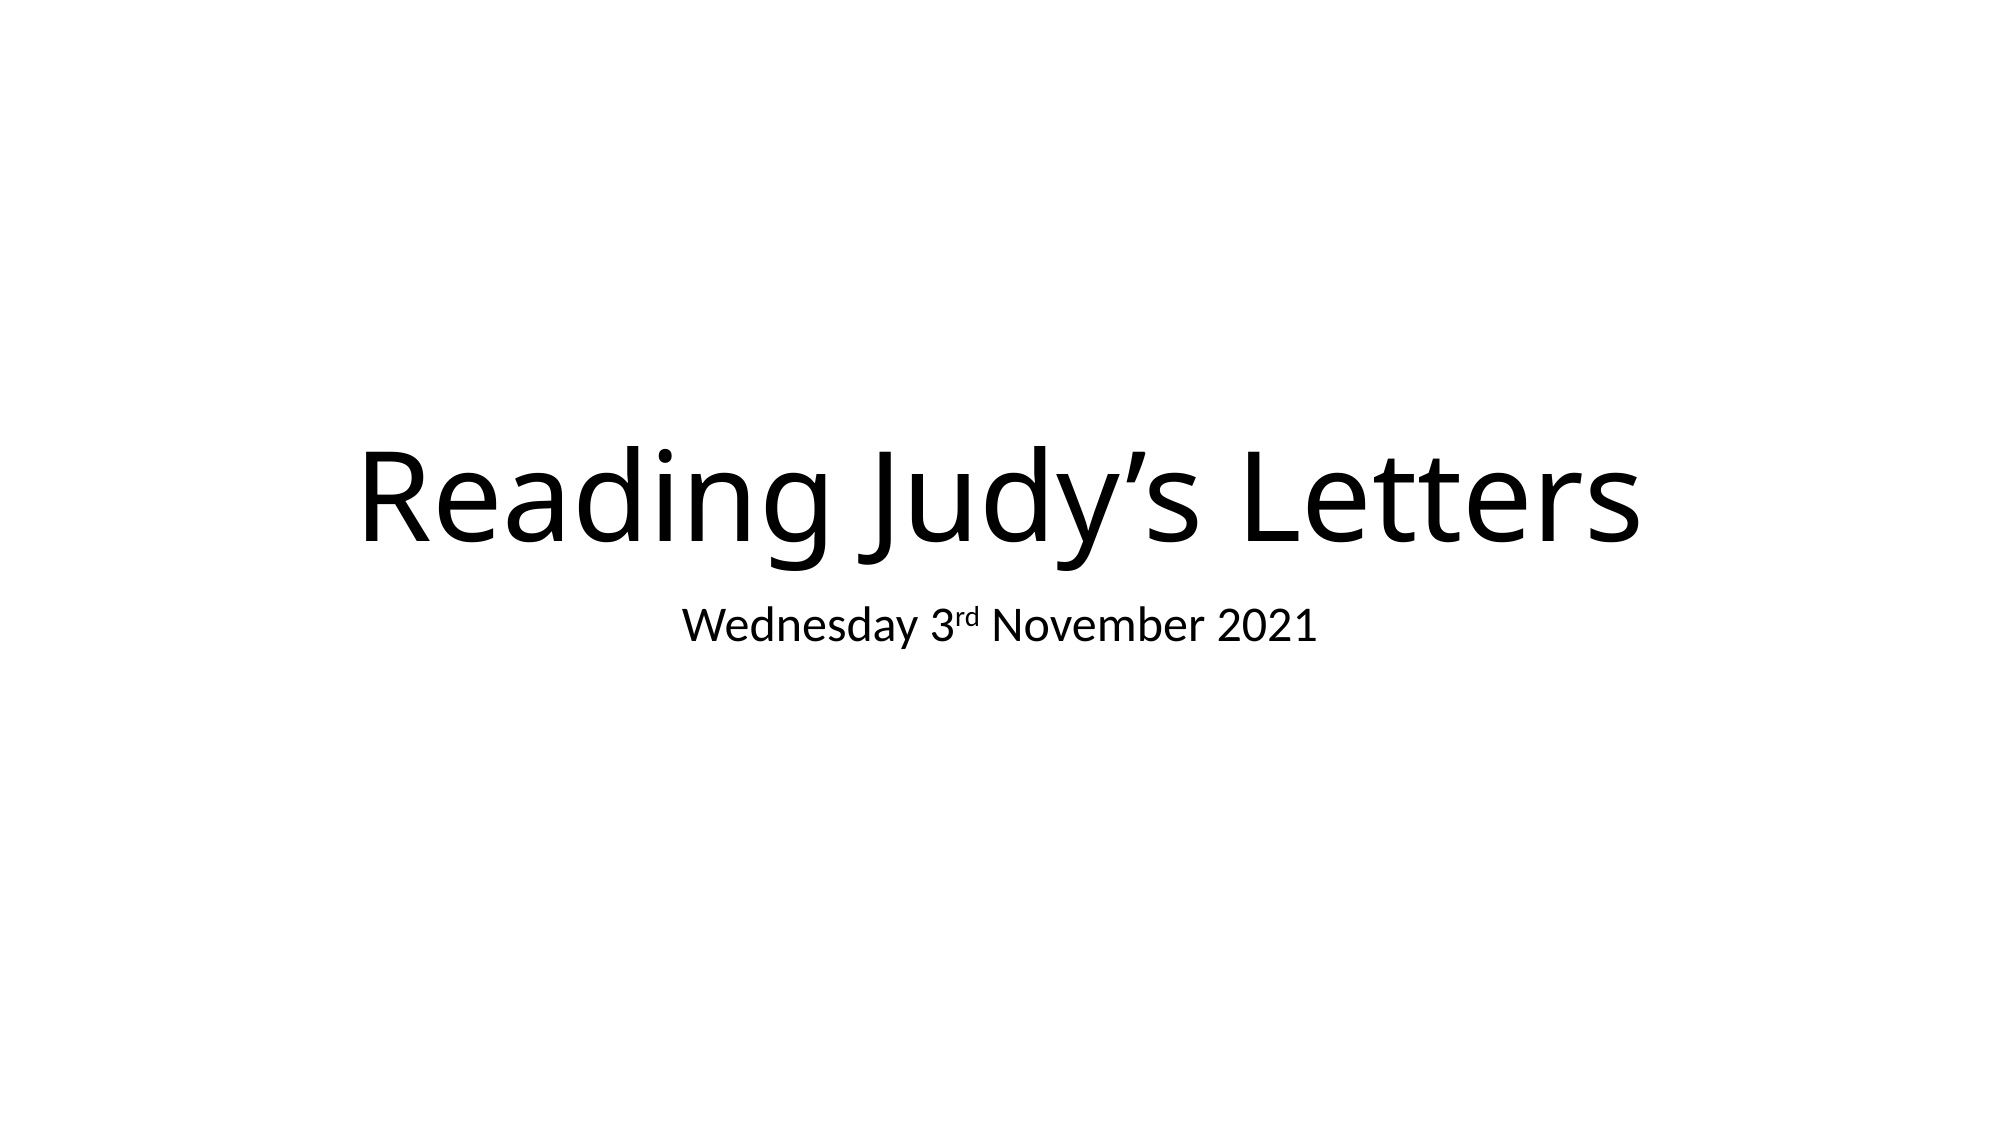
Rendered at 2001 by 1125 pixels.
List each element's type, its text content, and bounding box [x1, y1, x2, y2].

title Reading Judy’s Letters [249, 184, 1750, 576]
subtitle Wednesday 3rd November 2021 [249, 590, 1750, 863]
